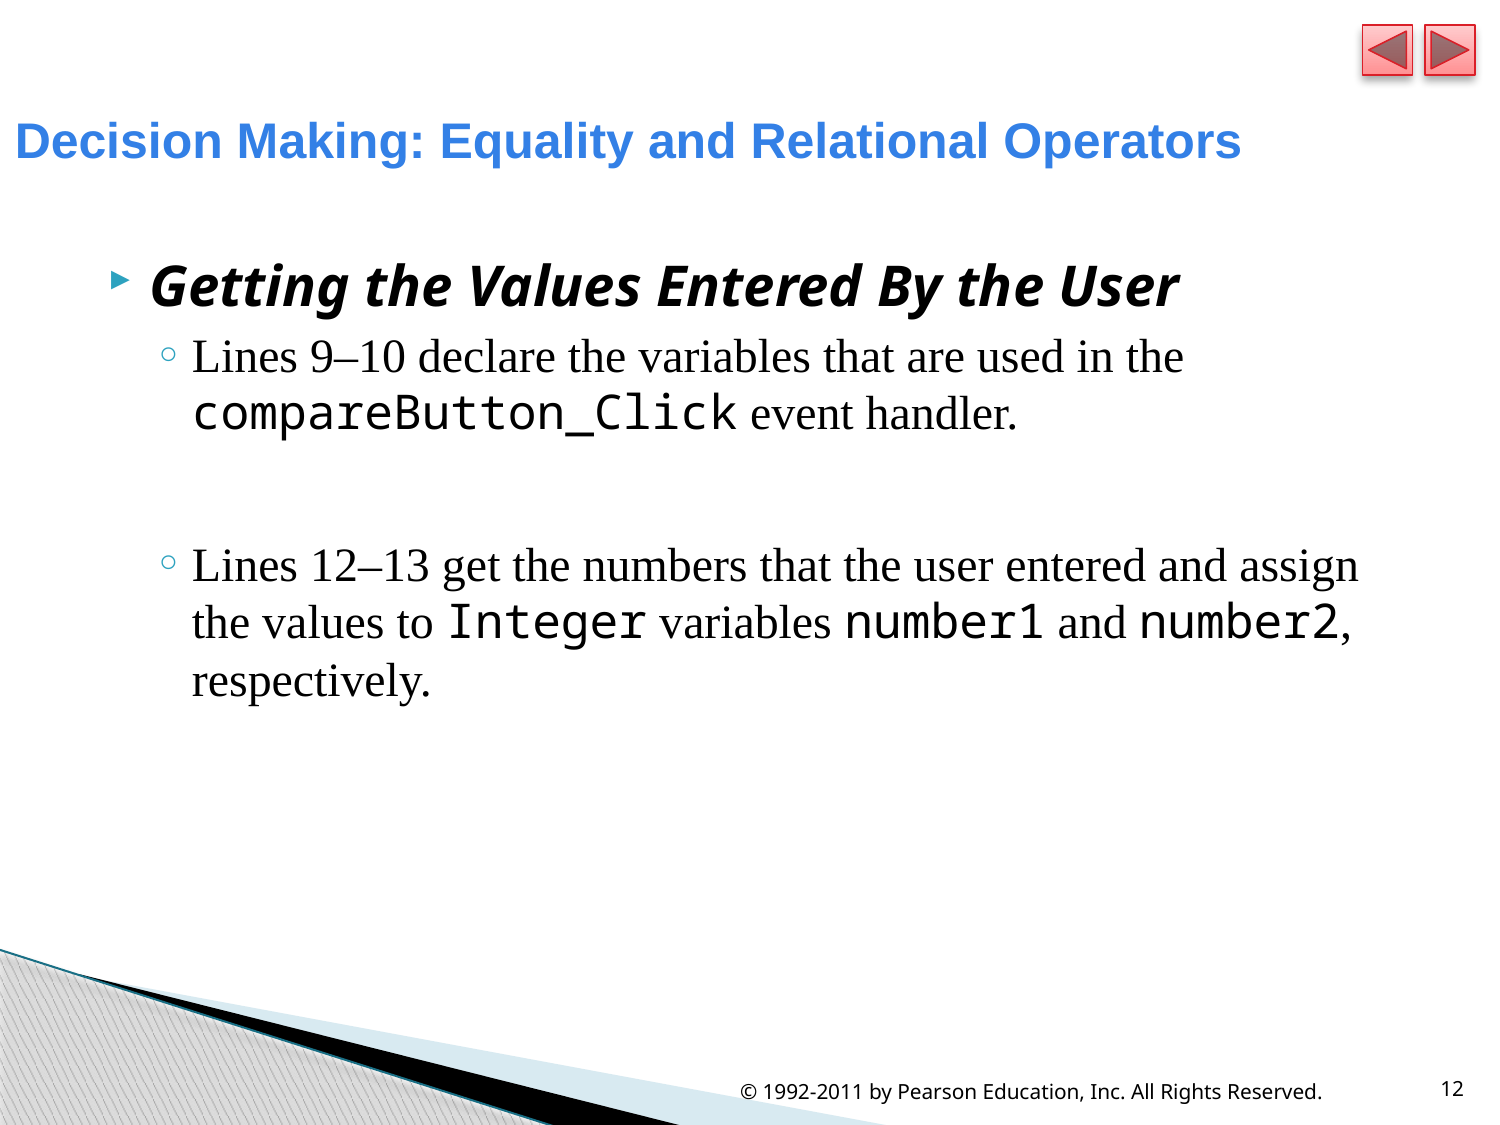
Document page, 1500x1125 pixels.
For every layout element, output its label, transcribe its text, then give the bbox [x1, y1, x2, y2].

title Decision Making: Equality and Relational Operators [0, 45, 1475, 233]
slide_number 12 [1418, 1051, 1479, 1112]
list Getting the Values Entered By the User Lines 9–10 declare the variables that are used in the compareButton_Click event handler. Lines 12–13 get the numbers that the user entered and assign the values to Integer variables number1 and number2, respectively. [74, 242, 1426, 986]
footer © 1992-2011 by Pearson Education, Inc. All Rights Reserved. [650, 1051, 1338, 1112]
